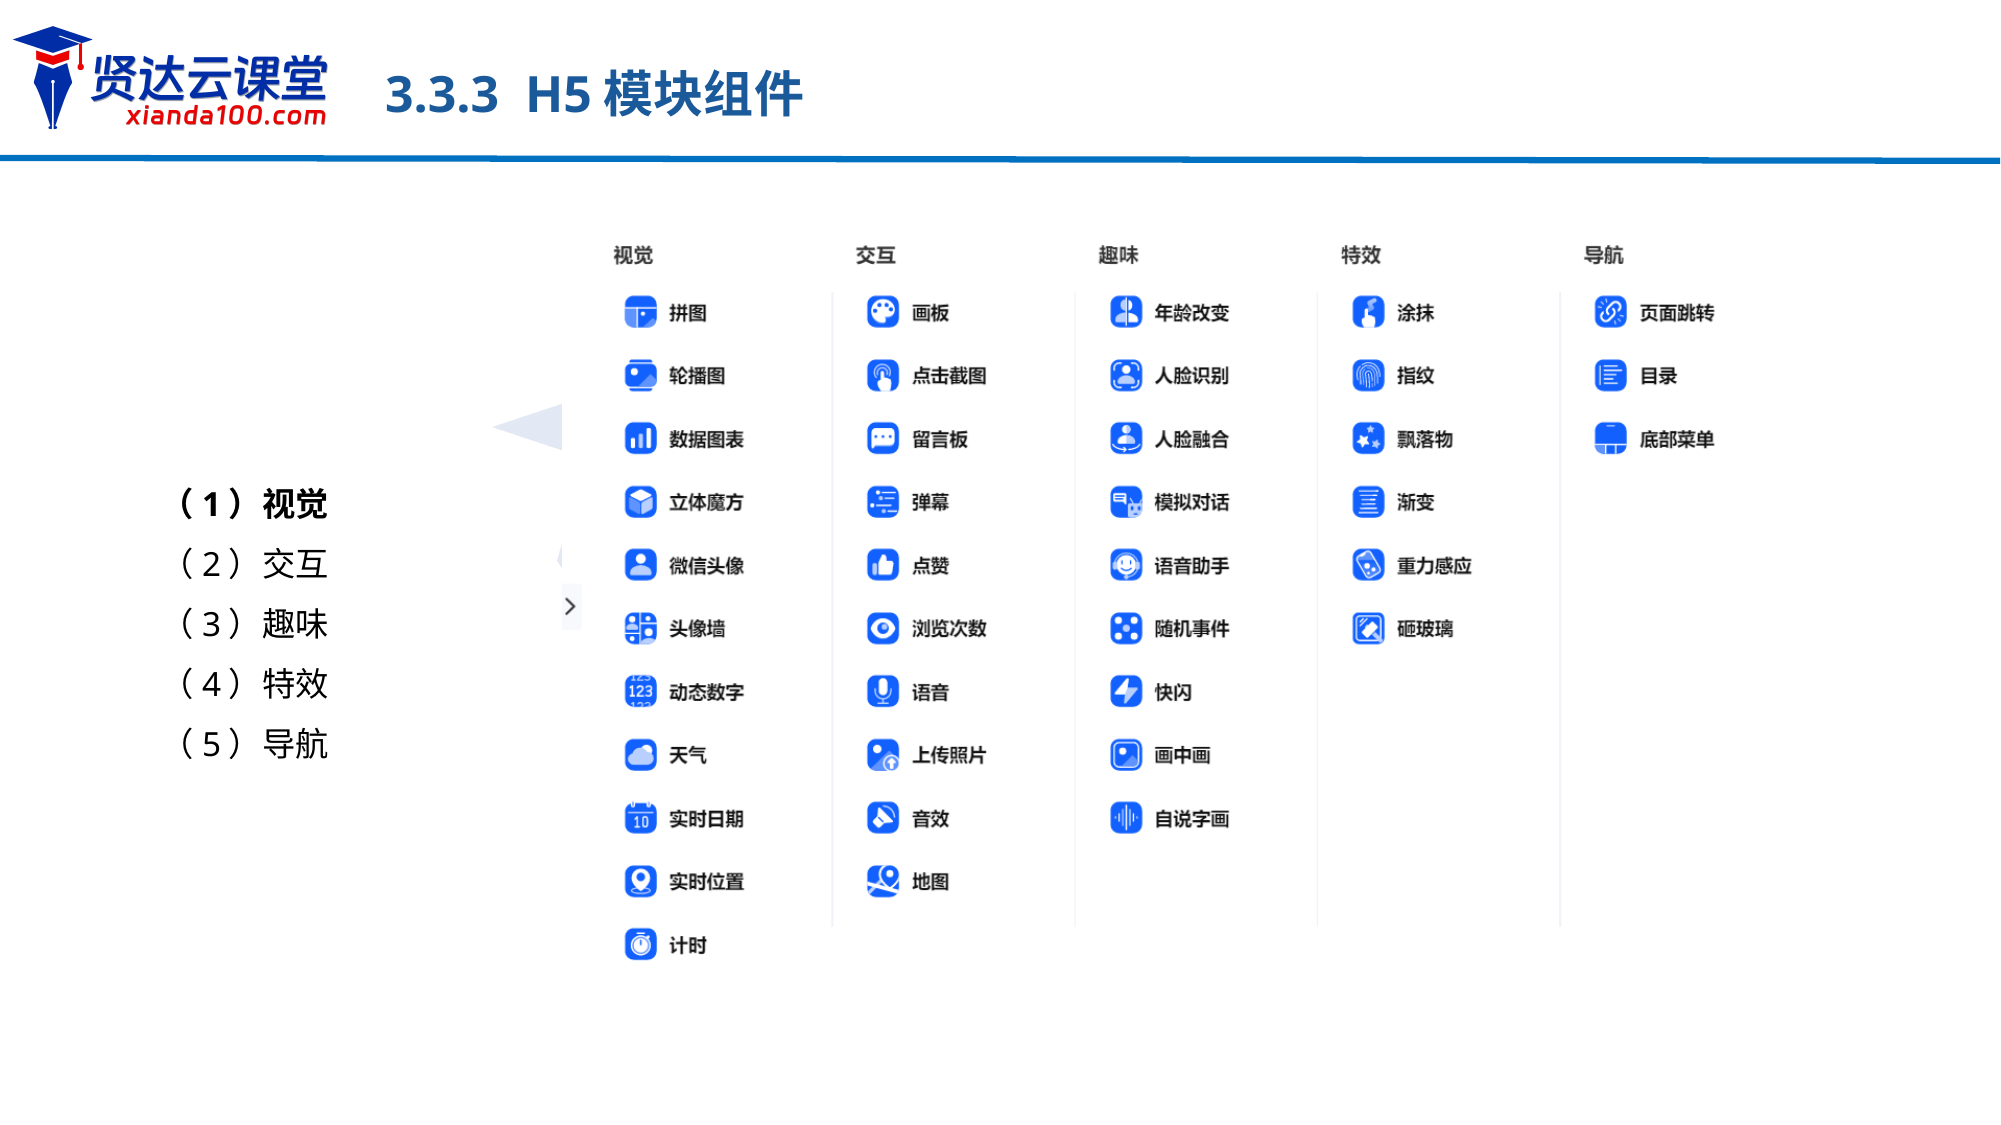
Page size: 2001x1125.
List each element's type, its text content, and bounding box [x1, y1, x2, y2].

picture [0, 7, 353, 155]
text_box （1）视觉 （2）交互 （3）趣味 （4）特效 （5）导航 [102, 456, 532, 771]
text_box 3.3.3 H5模块组件 [370, 54, 1007, 130]
picture [562, 219, 1795, 979]
